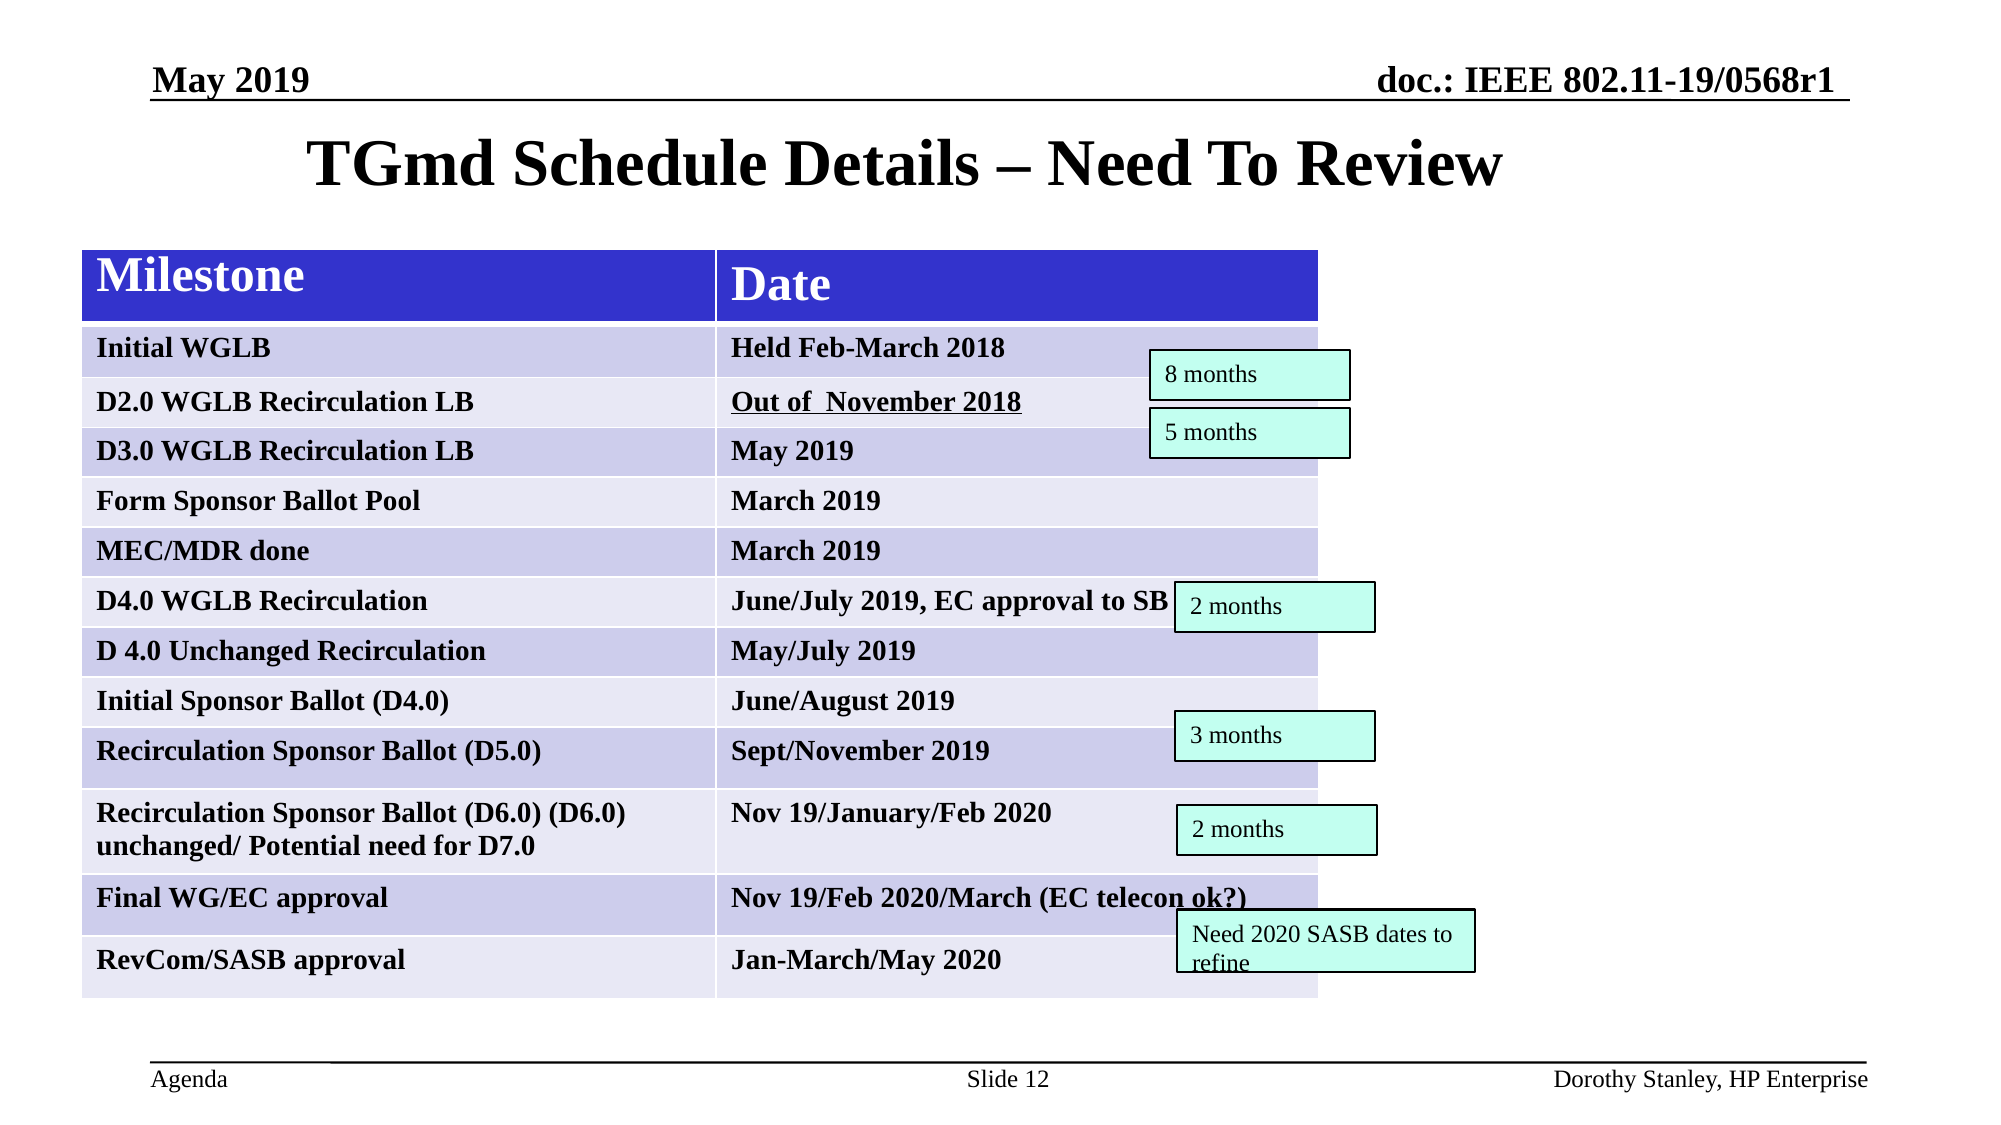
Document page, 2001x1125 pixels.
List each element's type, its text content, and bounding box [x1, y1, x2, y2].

text_box 3 months [1174, 710, 1375, 761]
table_cell Form Sponsor Ballot Pool [82, 478, 715, 526]
table_header Milestone [82, 250, 715, 321]
table_cell Initial Sponsor Ballot (D4.0) [82, 678, 715, 726]
table_cell May 2019 [717, 428, 1318, 476]
table_cell Nov 19/January/Feb 2020 [717, 790, 1318, 873]
footer Dorothy Stanley, HP Enterprise [1549, 1062, 1869, 1093]
text_box Need 2020 SASB dates to refine [1177, 909, 1475, 972]
table_cell RevCom/SASB approval [82, 937, 715, 998]
text_box 8 months [1149, 350, 1350, 400]
slide_number Slide 12 [966, 1062, 1051, 1093]
table_cell Nov 19/Feb 2020/March (EC telecon ok?) [717, 875, 1318, 935]
table_cell Final WG/EC approval [82, 875, 715, 935]
table_cell June/July 2019, EC approval to SB [717, 578, 1318, 626]
table_cell D3.0 WGLB Recirculation LB [82, 428, 715, 476]
table_cell Recirculation Sponsor Ballot (D5.0) [82, 728, 715, 788]
table_header Date [717, 250, 1318, 321]
table_cell Recirculation Sponsor Ballot (D6.0) (D6.0) unchanged/ Potential need for D7.0 [82, 790, 715, 873]
table_cell Sept/November 2019 [717, 728, 1318, 788]
table_cell D4.0 WGLB Recirculation [82, 578, 715, 626]
table_cell March 2019 [717, 478, 1318, 526]
table_cell June/August 2019 [717, 678, 1318, 726]
table_cell D2.0 WGLB Recirculation LB [82, 378, 715, 427]
title TGmd Schedule Details – Need To Review [187, 71, 1625, 247]
text_box 2 months [1174, 582, 1375, 633]
table_cell D 4.0 Unchanged Recirculation [82, 628, 715, 676]
table_cell Out of November 2018 [717, 378, 1318, 427]
table_cell May/July 2019 [717, 628, 1318, 676]
table_cell MEC/MDR done [82, 528, 715, 576]
table_cell Jan-March/May 2020 [717, 937, 1318, 998]
table_cell Held Feb-March 2018 [717, 327, 1318, 377]
text_box 2 months [1177, 805, 1377, 856]
table_cell Initial WGLB [82, 327, 715, 377]
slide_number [152, 54, 567, 100]
text_box 5 months [1149, 408, 1350, 459]
table_cell March 2019 [717, 528, 1318, 576]
